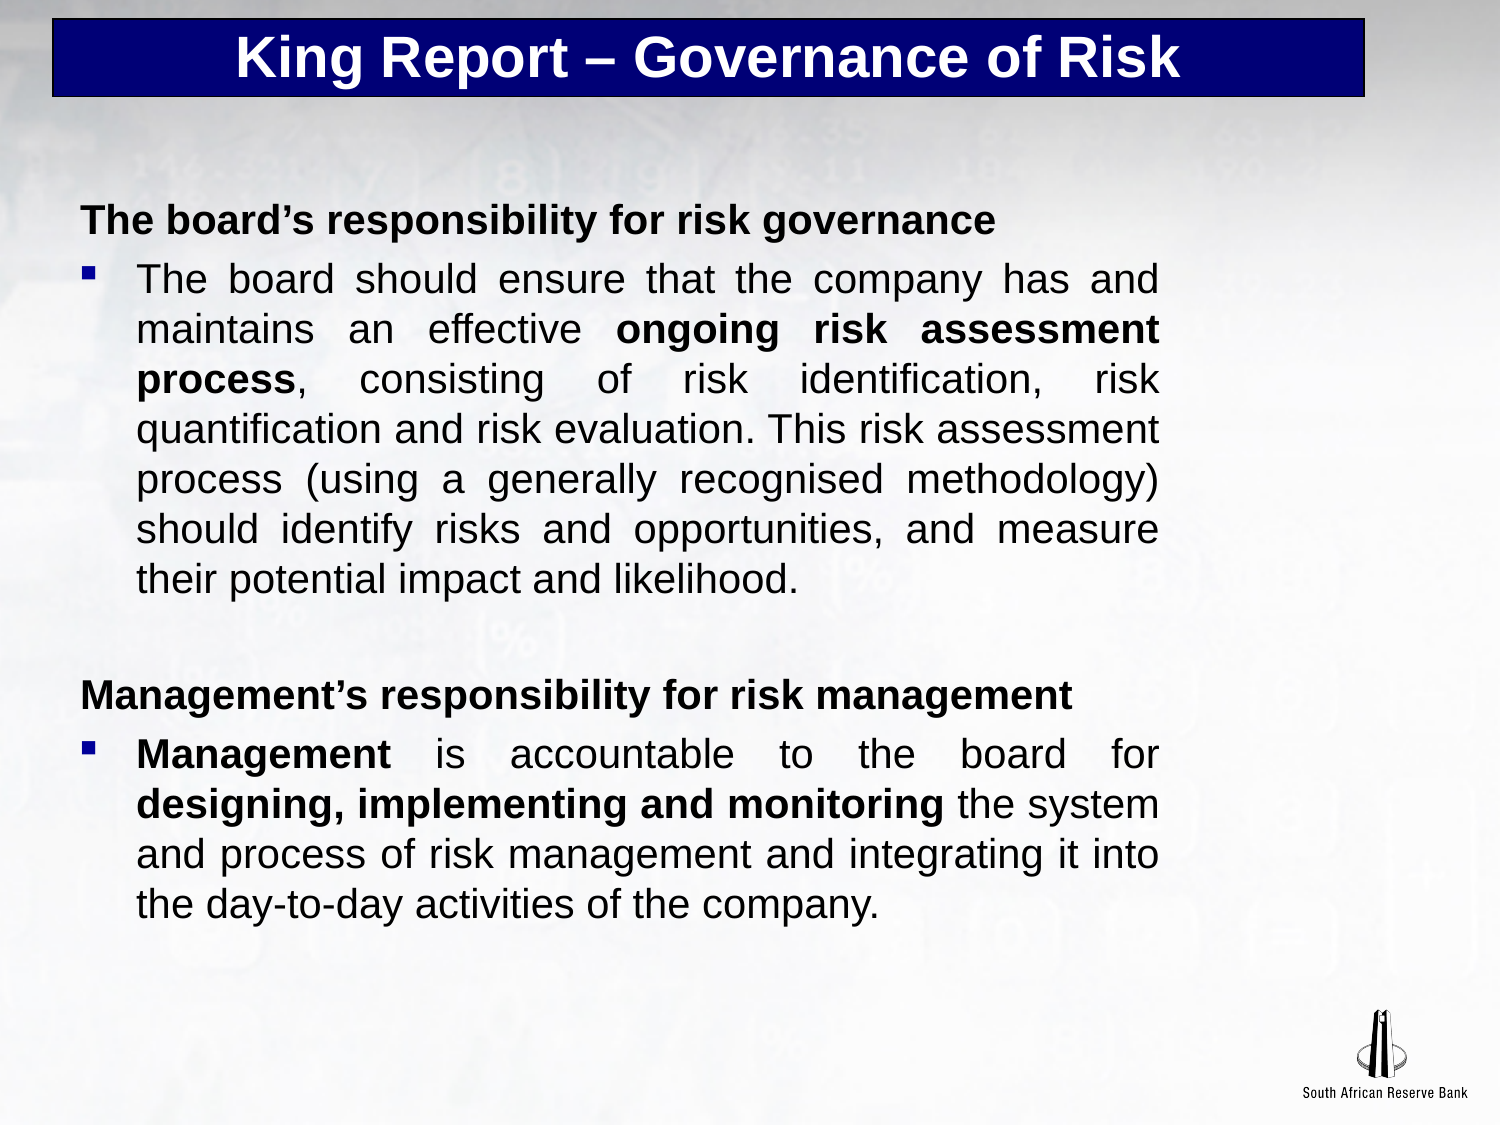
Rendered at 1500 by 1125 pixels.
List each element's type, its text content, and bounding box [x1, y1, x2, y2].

title King Report – Governance of Risk [52, 18, 1365, 97]
picture [0, 0, 1500, 1125]
list The board’s responsibility for risk governance The board should ensure that the company has and maintains an effective ongoing risk assessment process, consisting of risk identification, risk quantification and risk evaluation. This risk assessment process (using a generally recognised methodology) should identify risks and opportunities, and measure their potential impact and likelihood. Management’s responsibility for risk management Management is accountable to the board for designing, implementing and monitoring the system and process of risk management and integrating it into the day-to-day activities of the company. [64, 136, 1176, 953]
